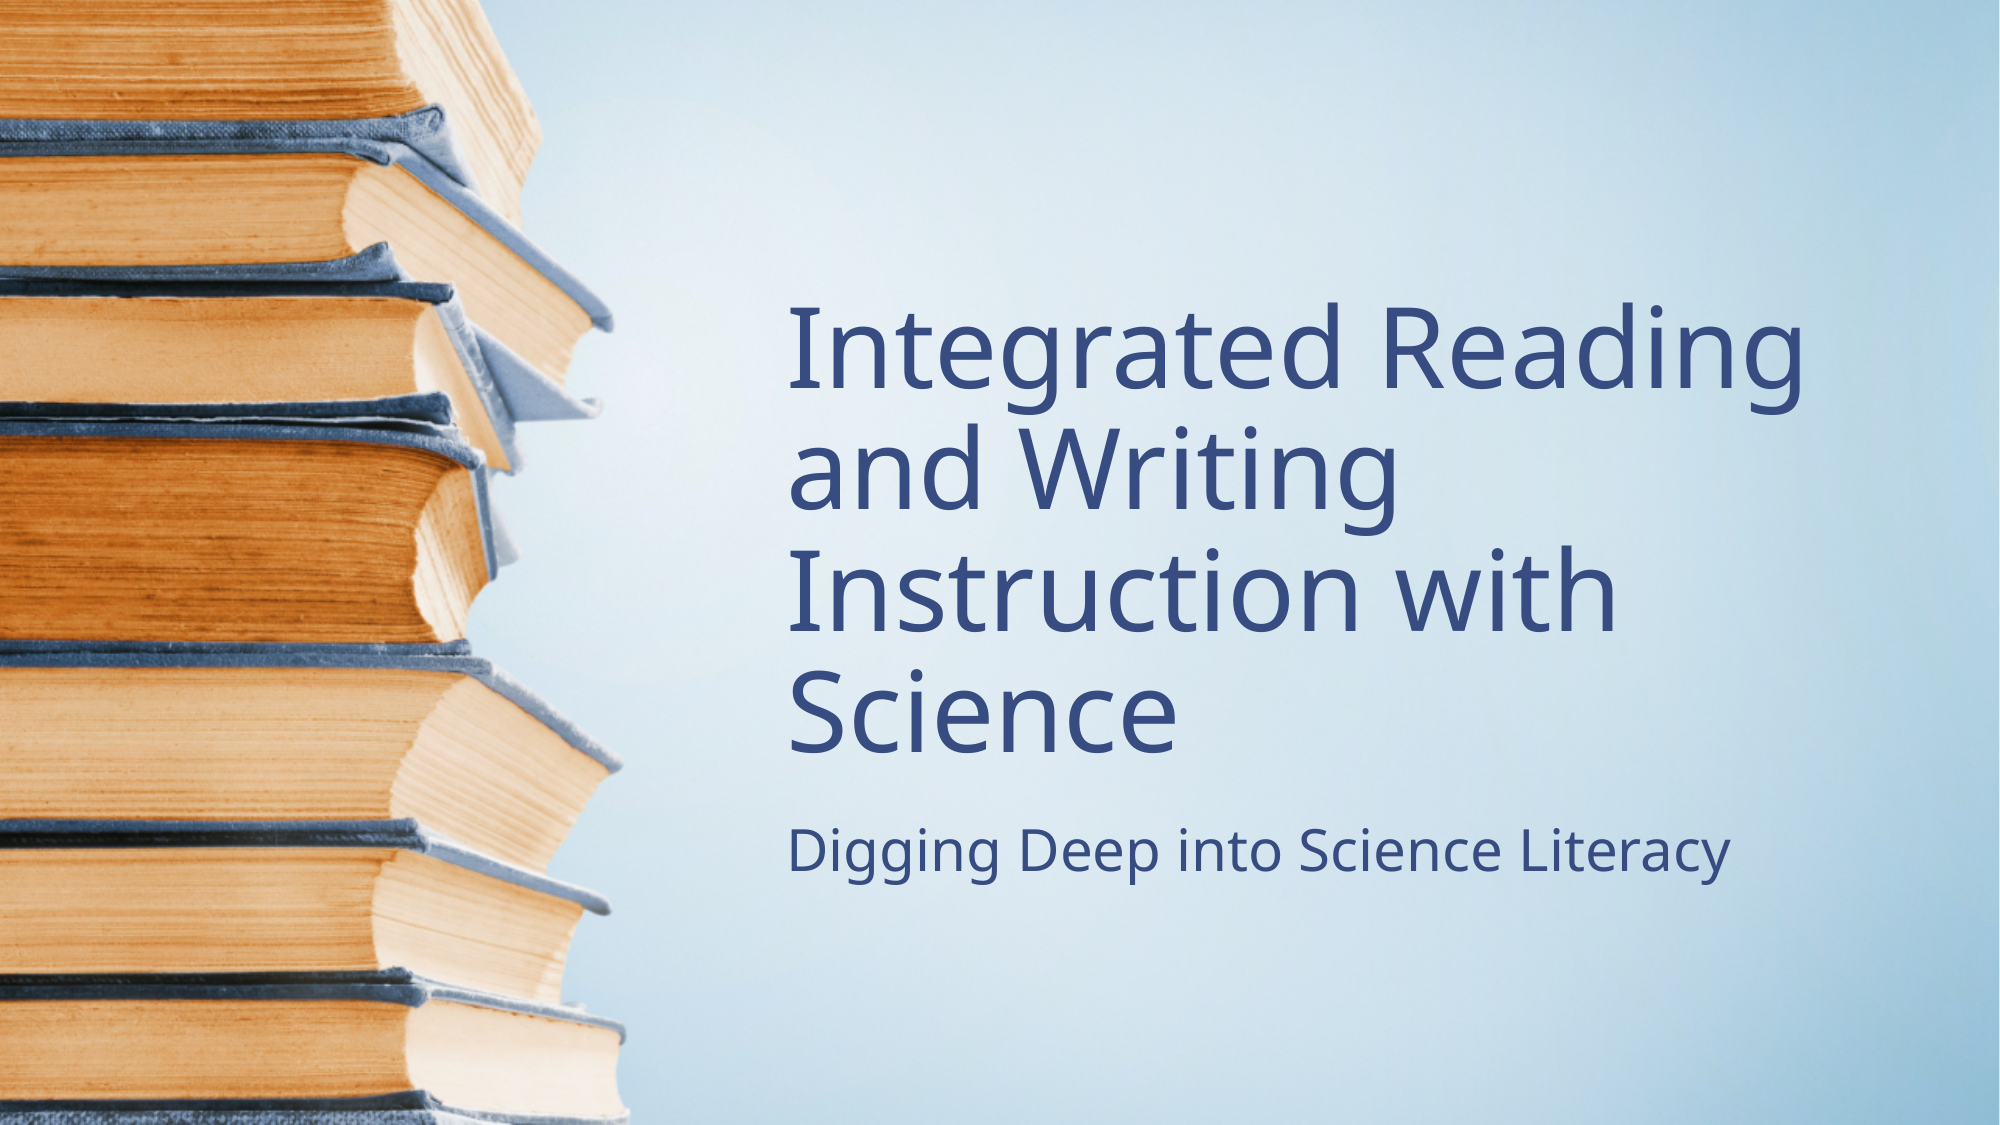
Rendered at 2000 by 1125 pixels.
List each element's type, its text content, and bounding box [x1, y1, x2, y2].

title Integrated Reading and Writing Instruction with Science [766, 245, 1917, 787]
subtitle Digging Deep into Science Literacy [766, 808, 1917, 1013]
picture [0, 0, 2000, 1125]
